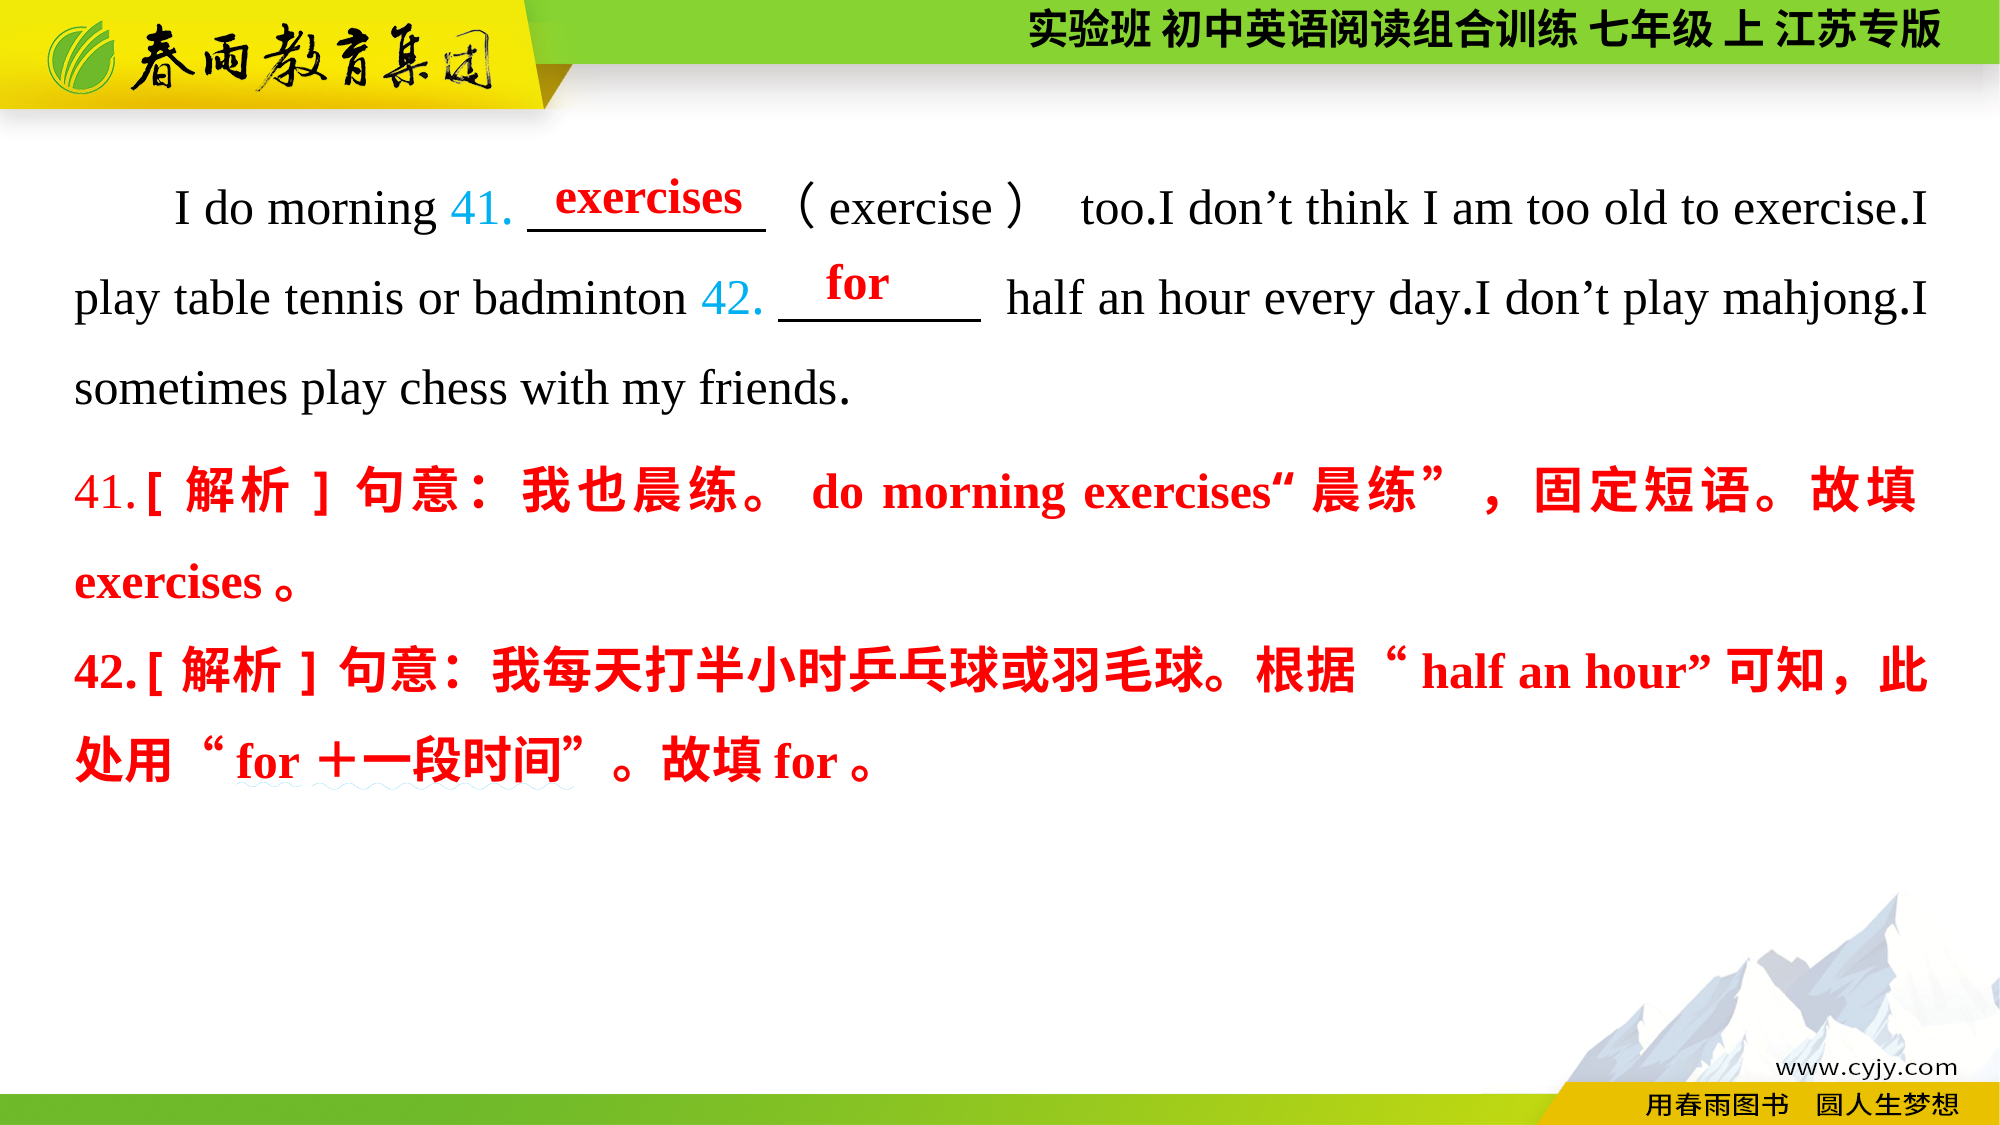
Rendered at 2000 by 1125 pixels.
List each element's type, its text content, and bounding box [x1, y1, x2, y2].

text_box 42.[解析]句意：我每天打半小时乒乓球或羽毛球。根据“half an hour”可知，此处用“for＋一段时间”。故填for。 [59, 601, 1944, 797]
picture [0, 0, 2000, 1125]
text_box exercises [539, 156, 758, 232]
text_box for [811, 242, 906, 318]
text_box 41.[解析]句意：我也晨练。do morning exercises“晨练”，固定短语。故填exercises。 [59, 420, 1944, 601]
list I do morning 41. （exercise） too.I don’t think I am too old to exercise.I play table tennis or badminton 42. half an hour every day.I don’t play mahjong.I sometimes play chess with my friends. [59, 137, 1944, 420]
